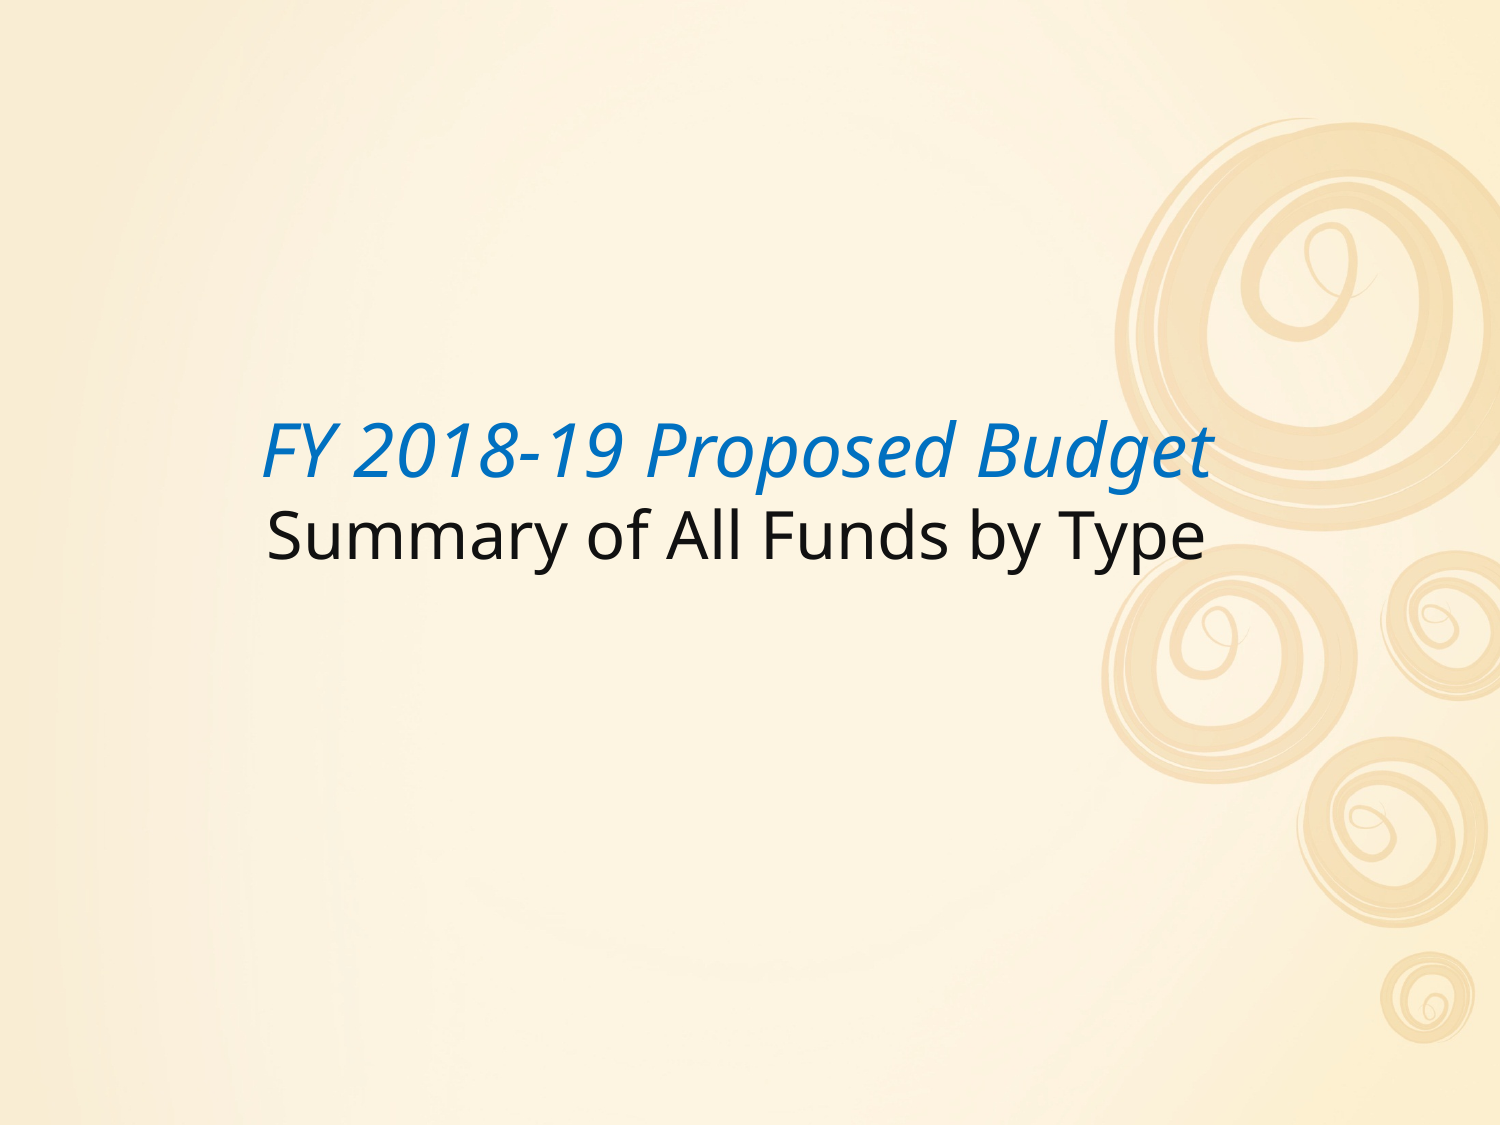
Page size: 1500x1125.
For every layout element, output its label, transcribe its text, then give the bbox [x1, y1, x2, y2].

picture [0, 0, 1500, 1125]
title FY 2018-19 Proposed Budget Summary of All Funds by Type [37, 437, 1438, 538]
